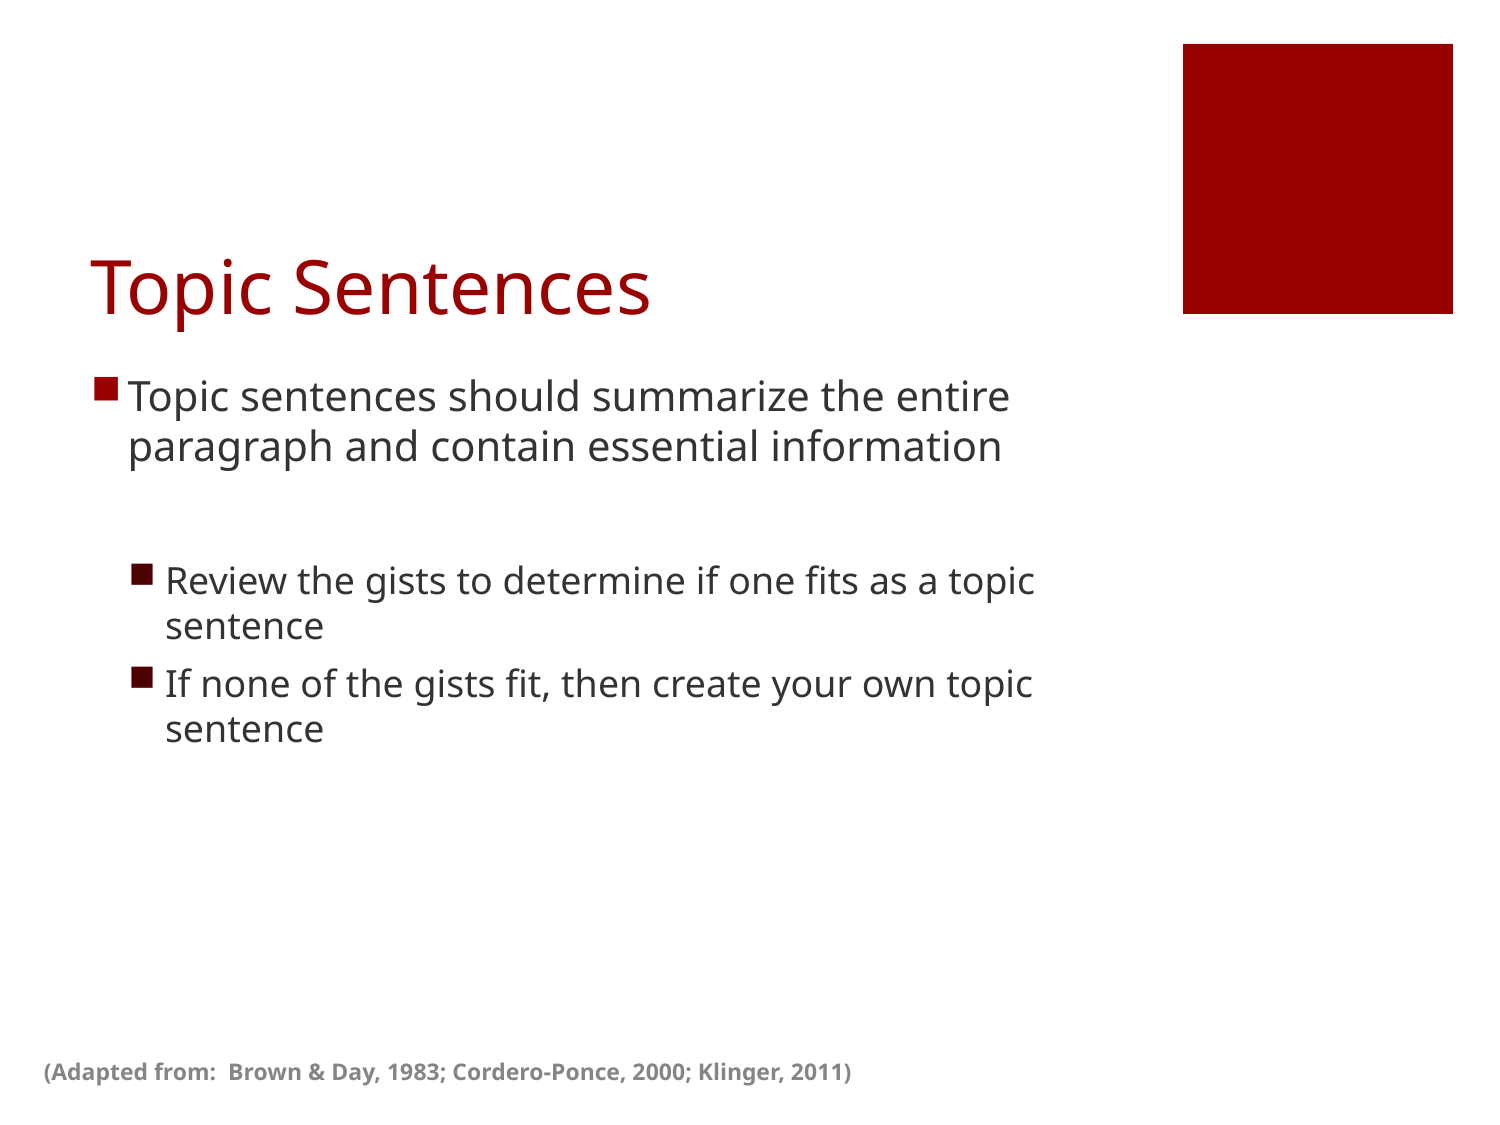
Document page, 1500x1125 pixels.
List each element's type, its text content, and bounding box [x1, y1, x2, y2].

list Topic sentences should summarize the entire paragraph and contain essential information Review the gists to determine if one fits as a topic sentence If none of the gists fit, then create your own topic sentence [75, 362, 1143, 1005]
title Topic Sentences [75, 149, 1143, 338]
footer (Adapted from: Brown & Day, 1983; Cordero-Ponce, 2000; Klinger, 2011) [28, 1042, 1015, 1103]
